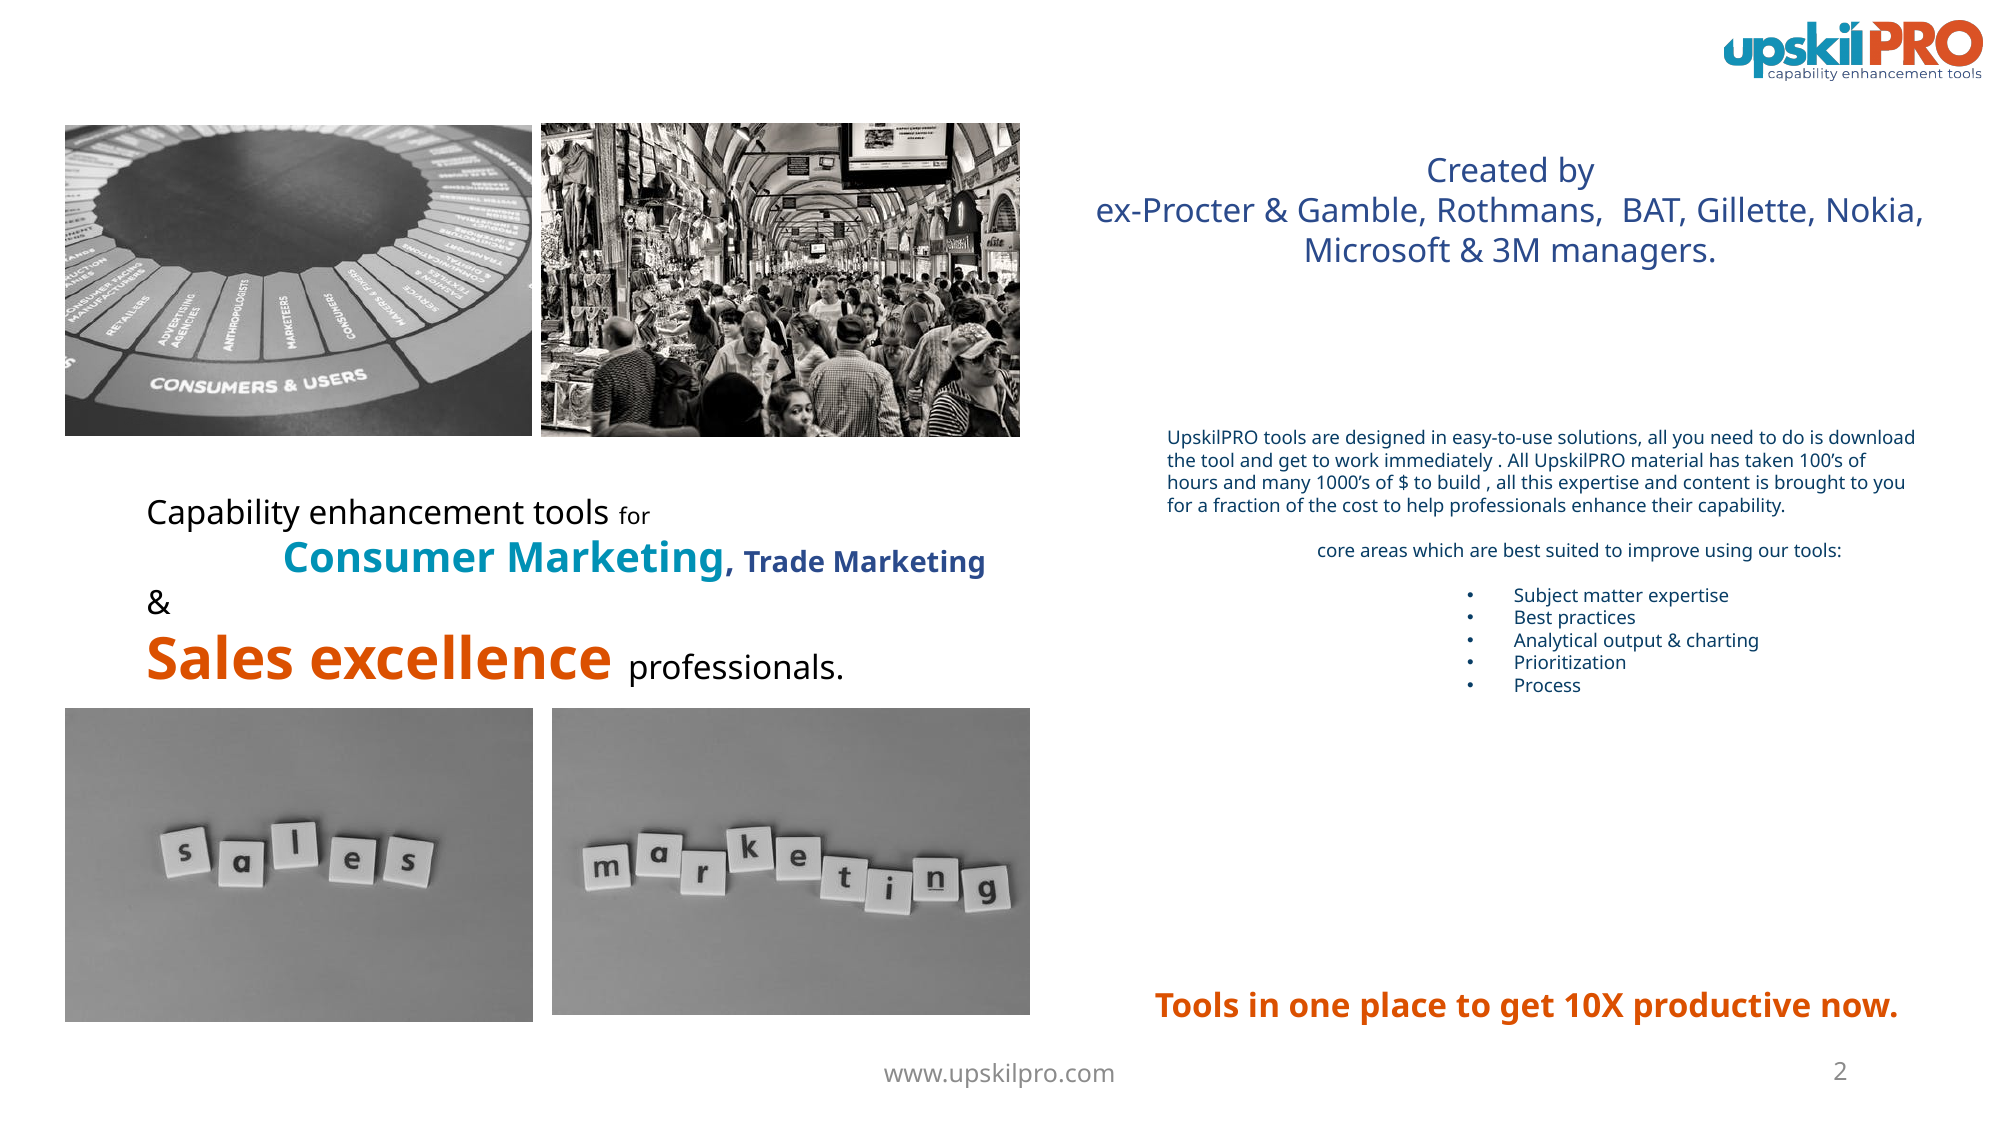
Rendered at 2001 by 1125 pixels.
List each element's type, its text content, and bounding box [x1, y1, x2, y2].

footer www.upskilpro.com [662, 1042, 1338, 1103]
text_box Tools in one place to get 10X productive now. [1054, 984, 2000, 1025]
picture [65, 708, 533, 1022]
text_box Capability enhancement tools for Consumer Marketing, Trade Marketing & Sales excellence professionals. [146, 491, 1018, 692]
text_box UpskilPRO tools are designed in easy-to-use solutions, all you need to do is download the tool and get to work immediately . All UpskilPRO material has taken 100’s of hours and many 1000’s of $ to build , all this expertise and content is brought to you for a fraction of the cost to help professionals enhance their capability. core areas which are best suited to improve using our tools: Subject matter expertise Best practices Analytical output & charting Prioritization Process [1166, 426, 1918, 719]
slide_number 2 [1412, 1042, 1863, 1103]
picture [65, 125, 532, 436]
text_box Created by ex-Procter & Gamble, Rothmans, BAT, Gillette, Nokia, Microsoft & 3M managers. [1029, 141, 2000, 277]
picture [541, 123, 1020, 437]
picture [1724, 20, 1983, 81]
picture [552, 708, 1030, 1015]
